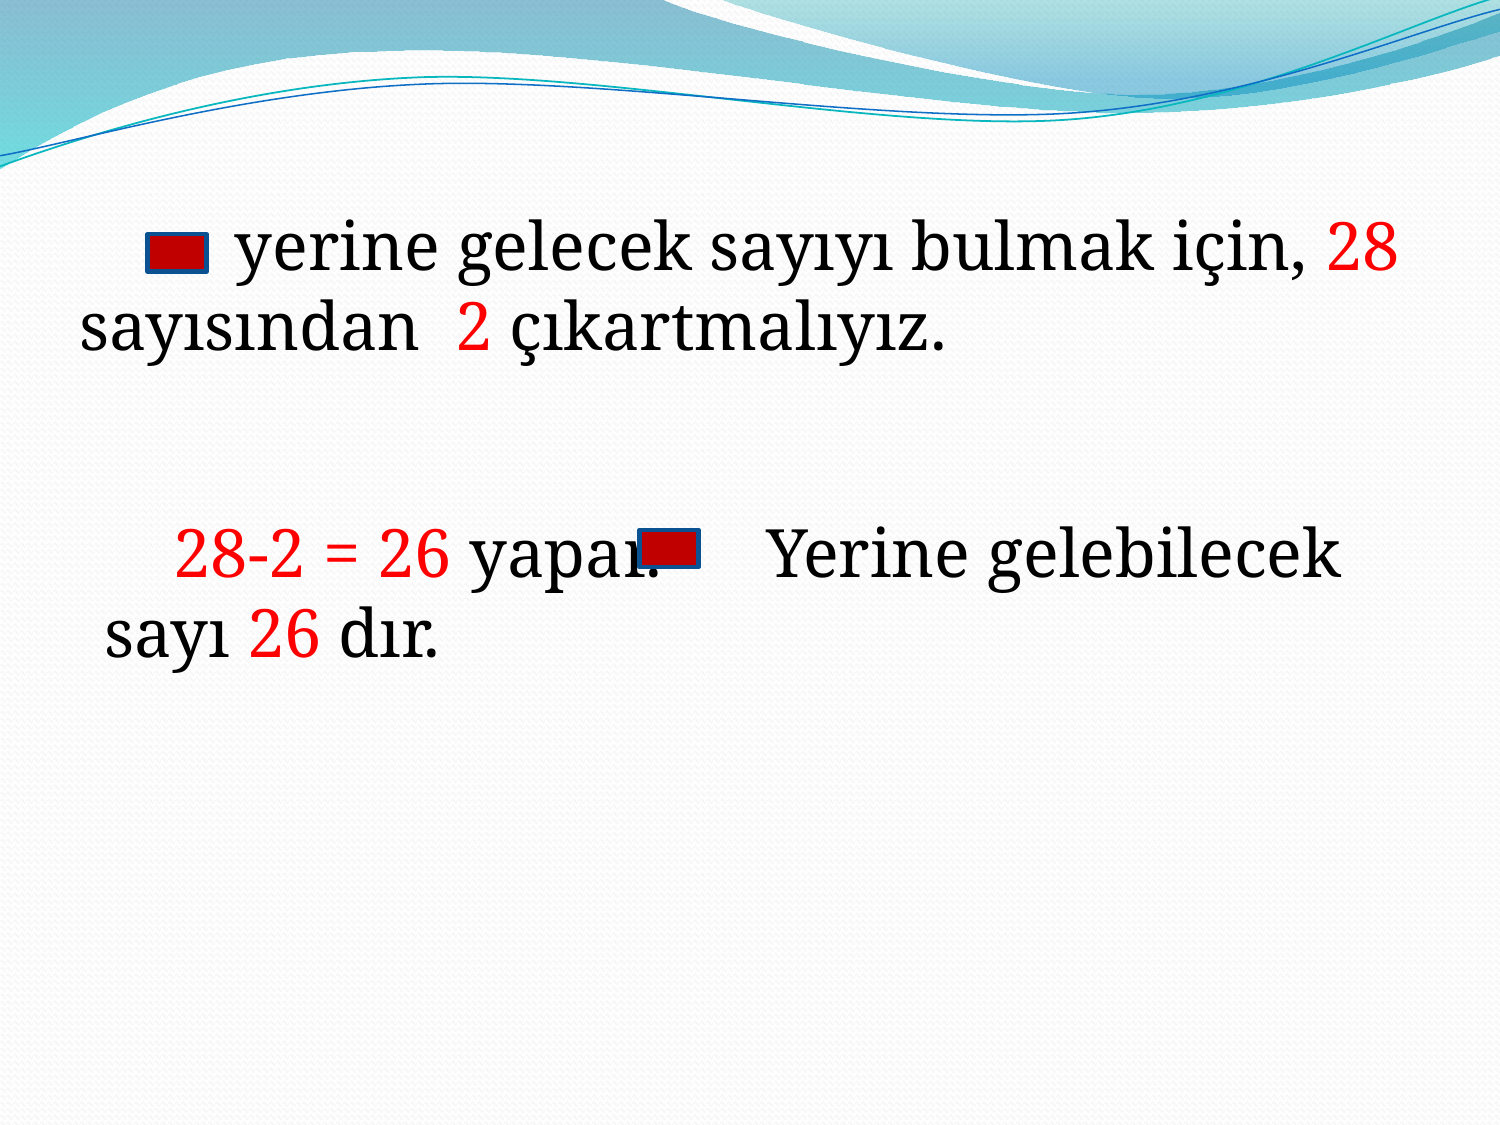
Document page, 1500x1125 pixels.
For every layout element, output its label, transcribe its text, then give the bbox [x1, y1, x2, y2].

list yerine gelecek sayıyı bulmak için, 28 sayısından 2 çıkartmalıyız. [64, 196, 1415, 430]
text_box [637, 528, 701, 569]
text_box [145, 232, 209, 274]
text_box 28-2 = 26 yapar. Yerine gelebilecek sayı 26 dır. [89, 503, 1440, 737]
